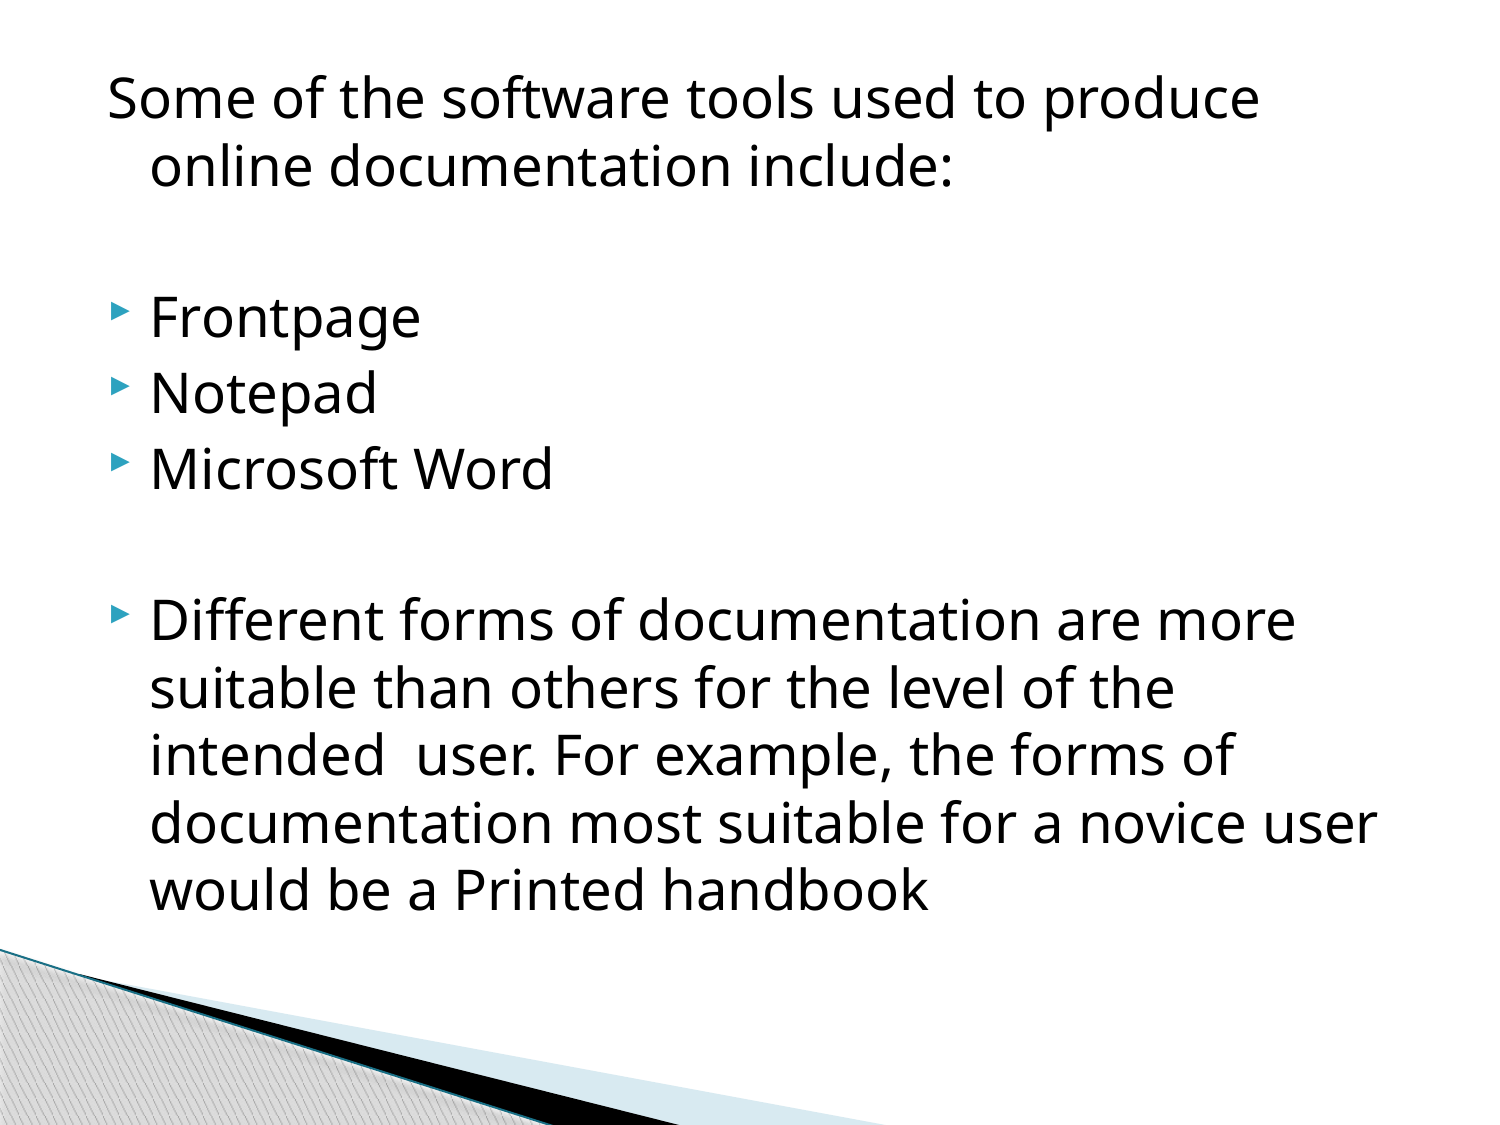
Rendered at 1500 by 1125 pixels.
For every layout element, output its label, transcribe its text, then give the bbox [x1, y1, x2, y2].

list Some of the software tools used to produce online documentation include: Frontpage Notepad Microsoft Word Different forms of documentation are more suitable than others for the level of the intended user. For example, the forms of documentation most suitable for a novice user would be a Printed handbook [74, 54, 1426, 986]
